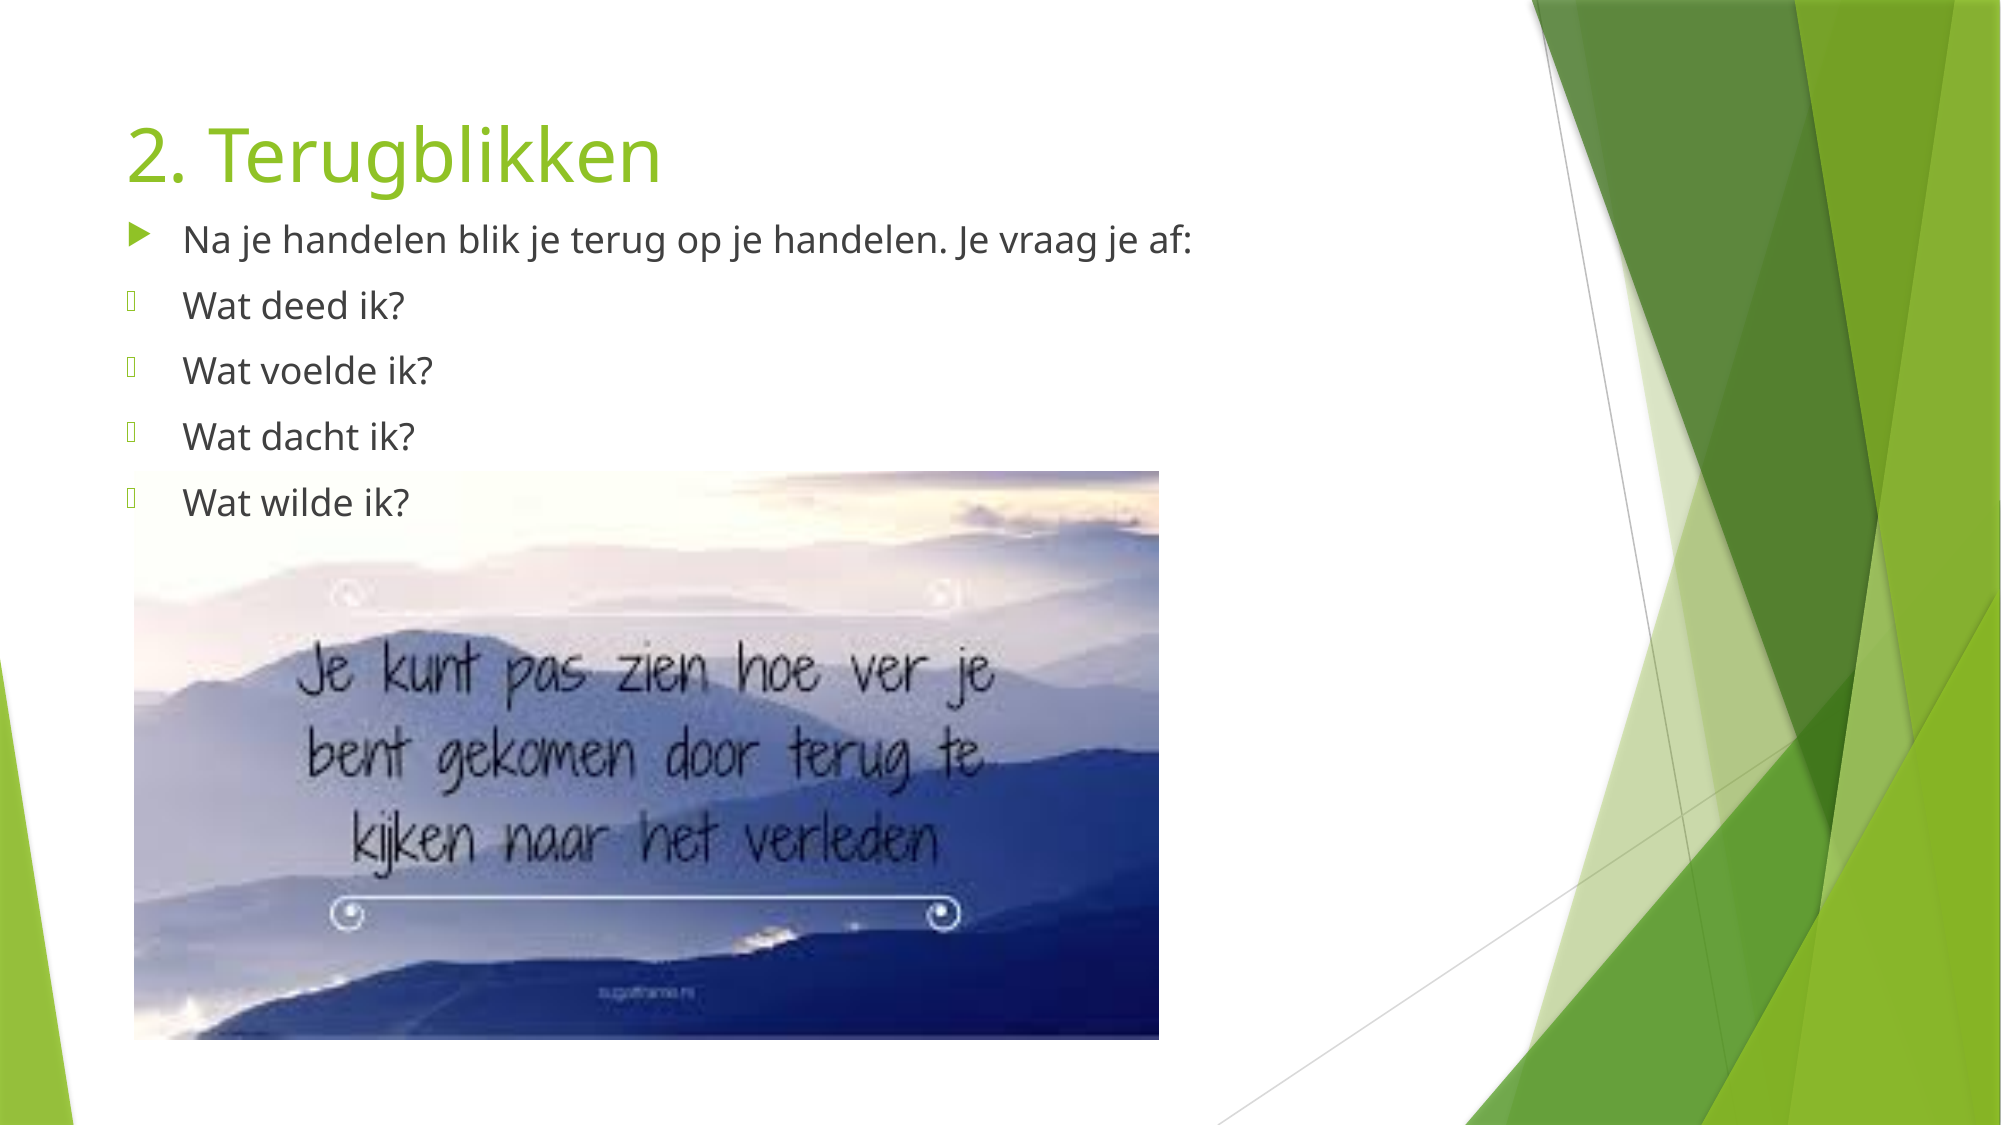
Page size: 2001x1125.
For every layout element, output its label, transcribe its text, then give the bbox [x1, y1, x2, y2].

picture [134, 470, 1159, 1040]
title 2. Terugblikken [111, 99, 1522, 208]
list Na je handelen blik je terug op je handelen. Je vraag je af: Wat deed ik? Wat voelde ik? Wat dacht ik? Wat wilde ik? [111, 208, 1522, 845]
